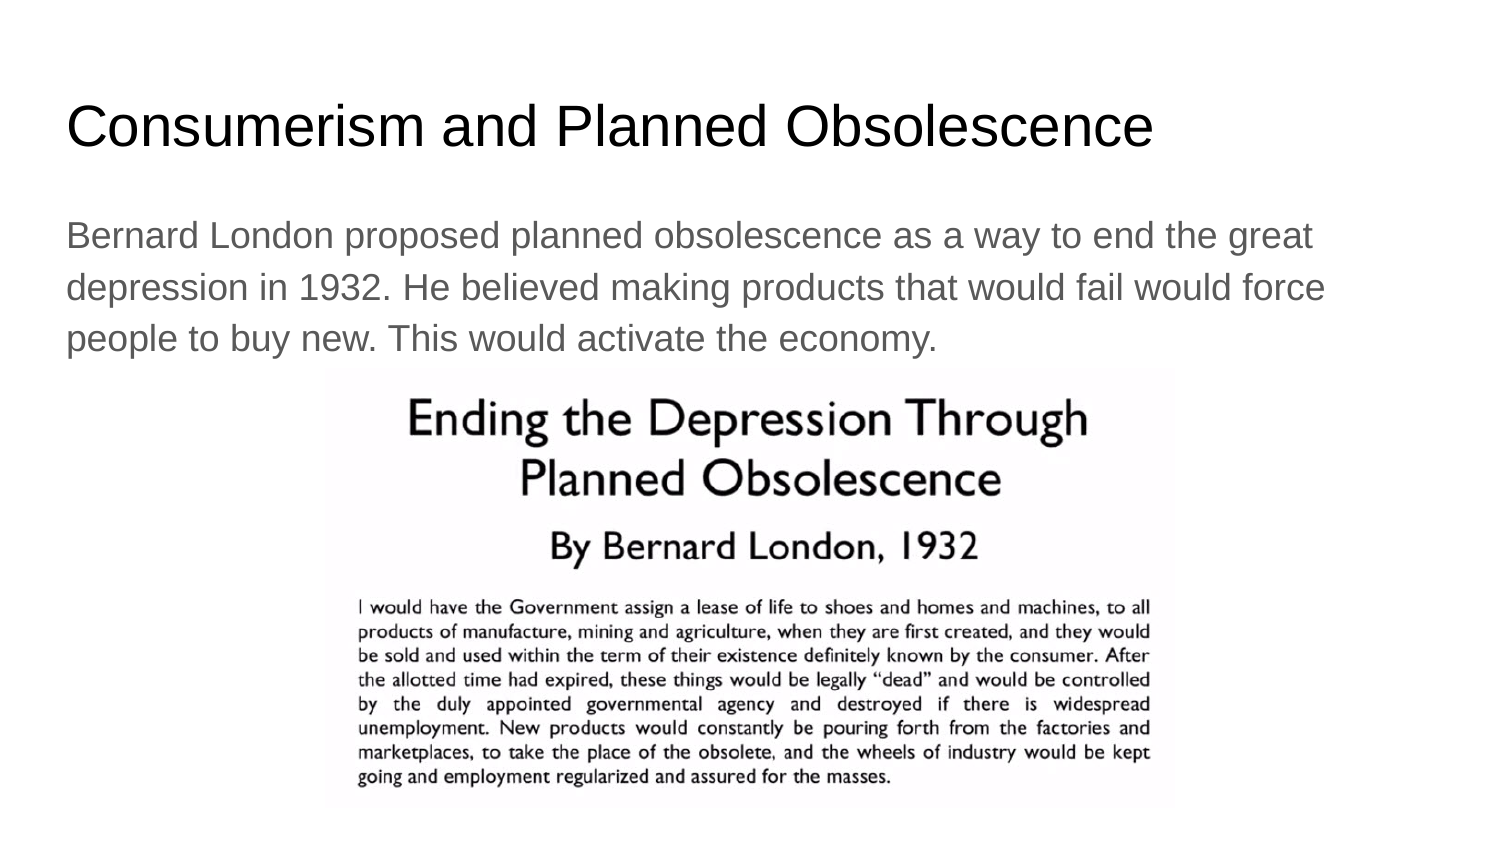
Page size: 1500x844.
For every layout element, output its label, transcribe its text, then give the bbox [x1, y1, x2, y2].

title Consumerism and Planned Obsolescence [51, 72, 1449, 167]
list Bernard London proposed planned obsolescence as a way to end the great depression in 1932. He believed making products that would fail would force people to buy new. This would activate the economy. [51, 189, 1449, 750]
picture [325, 368, 1175, 808]
